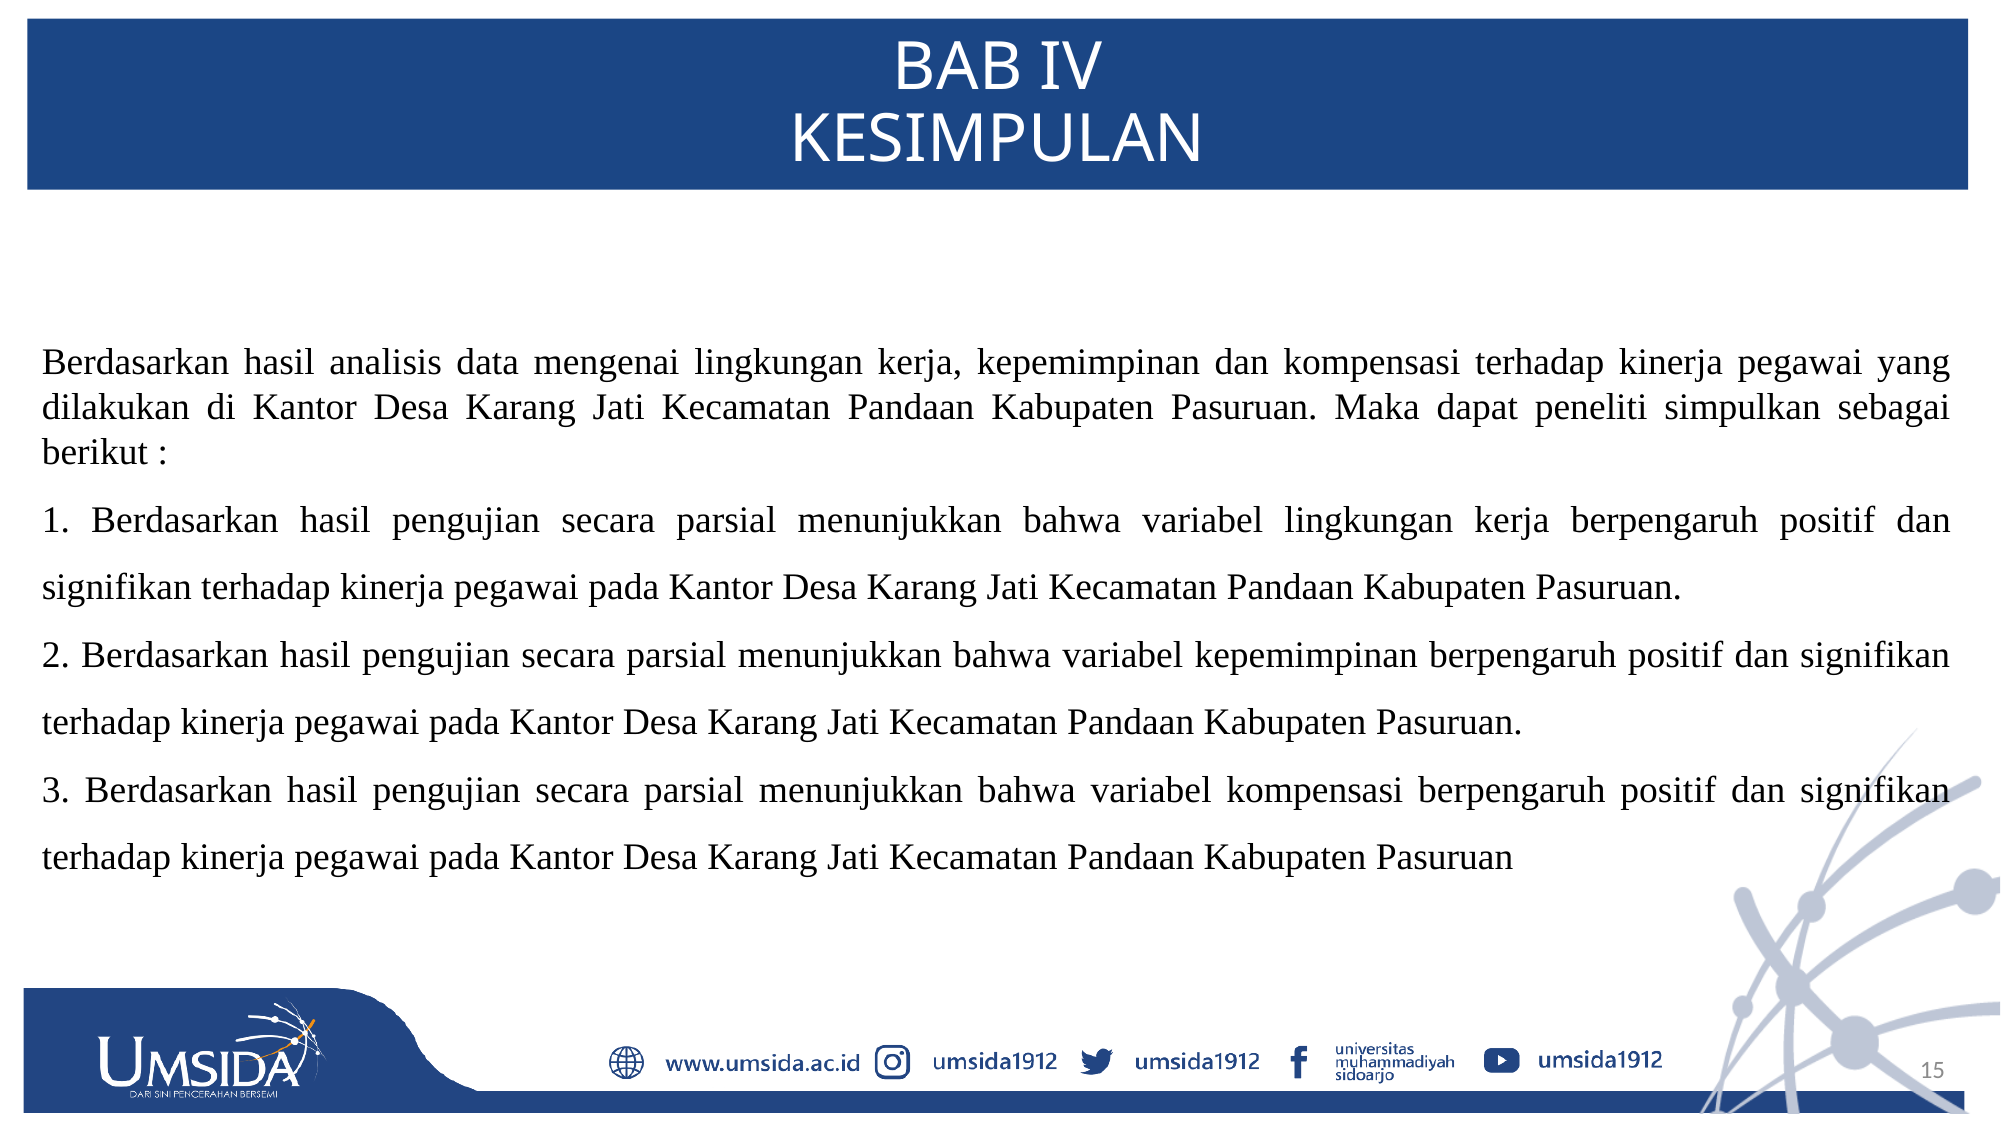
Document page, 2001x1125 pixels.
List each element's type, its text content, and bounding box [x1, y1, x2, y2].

title BAB IV KESIMPULAN [27, 18, 1969, 190]
text_box Berdasarkan hasil analisis data mengenai lingkungan kerja, kepemimpinan dan kompensasi terhadap kinerja pegawai yang dilakukan di Kantor Desa Karang Jati Kecamatan Pandaan Kabupaten Pasuruan. Maka dapat peneliti simpulkan sebagai berikut : 1. Berdasarkan hasil pengujian secara parsial menunjukkan bahwa variabel lingkungan kerja berpengaruh positif dan signifikan terhadap kinerja pegawai pada Kantor Desa Karang Jati Kecamatan Pandaan Kabupaten Pasuruan. 2. Berdasarkan hasil pengujian secara parsial menunjukkan bahwa variabel kepemimpinan berpengaruh positif dan signifikan terhadap kinerja pegawai pada Kantor Desa Karang Jati Kecamatan Pandaan Kabupaten Pasuruan. 3. Berdasarkan hasil pengujian secara parsial menunjukkan bahwa variabel kompensasi berpengaruh positif dan signifikan terhadap kinerja pegawai pada Kantor Desa Karang Jati Kecamatan Pandaan Kabupaten Pasuruan [27, 329, 1969, 953]
picture [23, 51, 1965, 1113]
